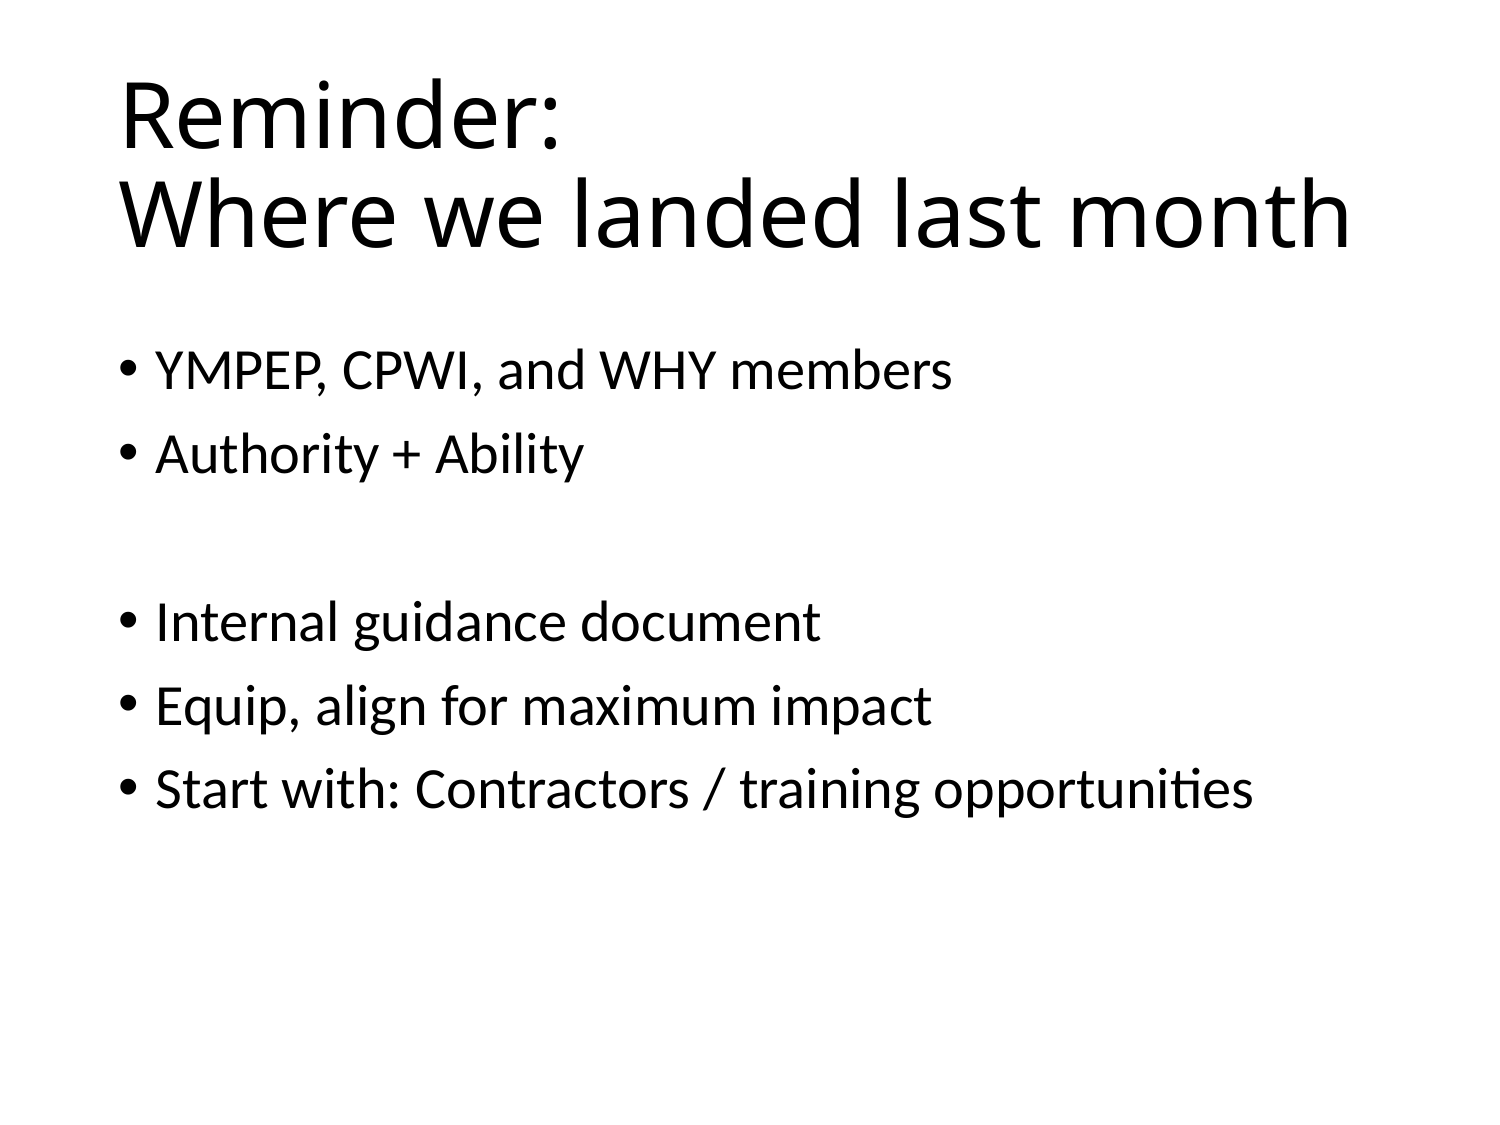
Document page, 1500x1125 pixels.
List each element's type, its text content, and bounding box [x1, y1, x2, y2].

list YMPEP, CPWI, and WHY members Authority + Ability Internal guidance document Equip, align for maximum impact Start with: Contractors / training opportunities [103, 332, 1397, 1046]
title Reminder: Where we landed last month [103, 59, 1427, 278]
